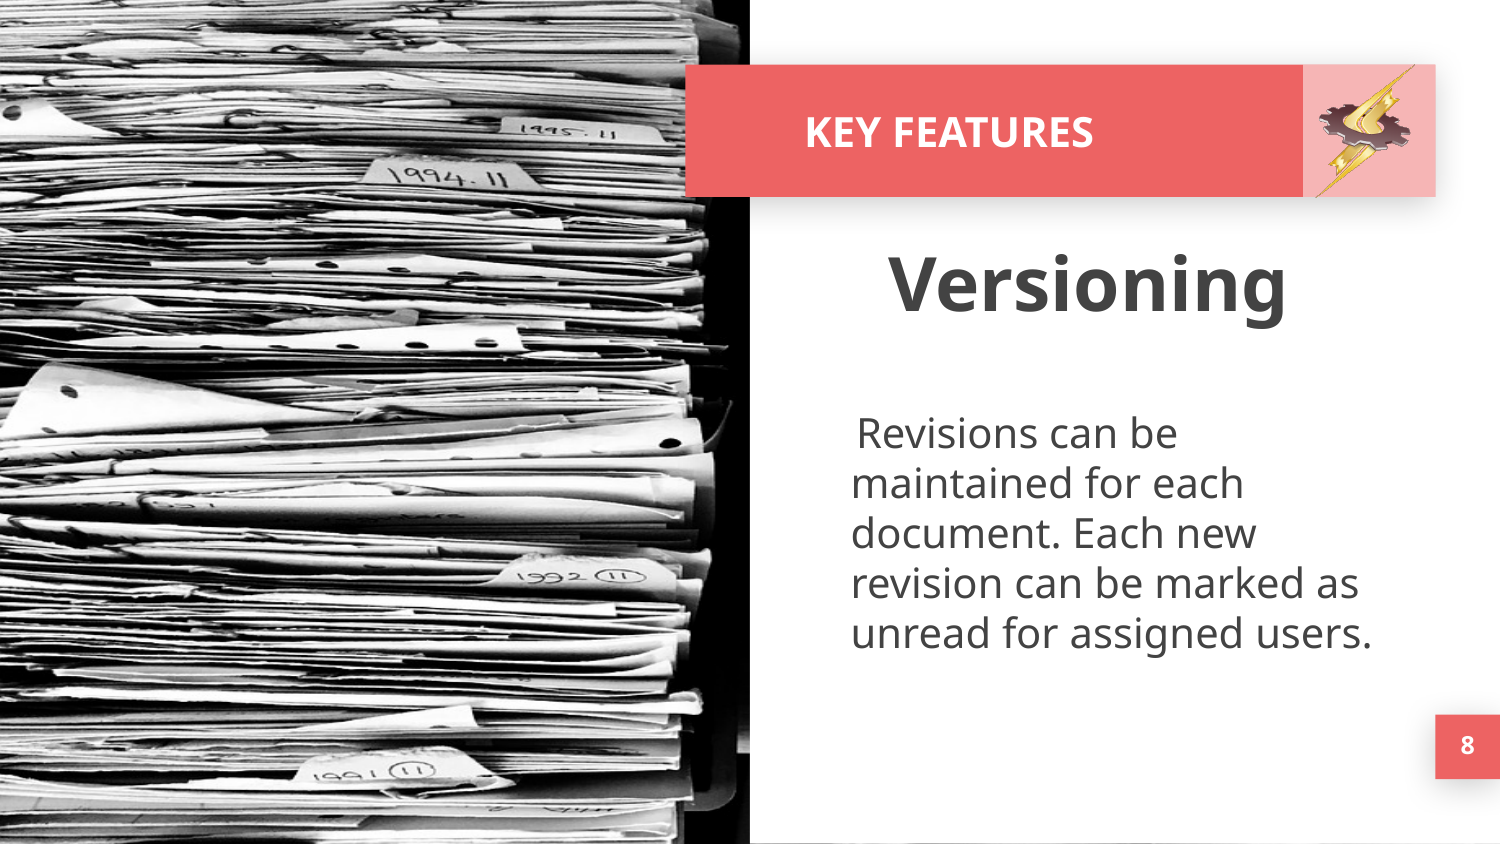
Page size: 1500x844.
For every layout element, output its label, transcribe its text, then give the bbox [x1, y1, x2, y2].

list Versioning Revisions can be maintained for each document. Each new revision can be marked as unread for assigned users. [798, 221, 1418, 704]
title [444, 215, 1343, 629]
picture [1301, 63, 1436, 198]
title KEY FEATURES [735, 64, 1299, 197]
picture [0, 0, 749, 844]
slide_number ‹#› [1435, 714, 1500, 780]
